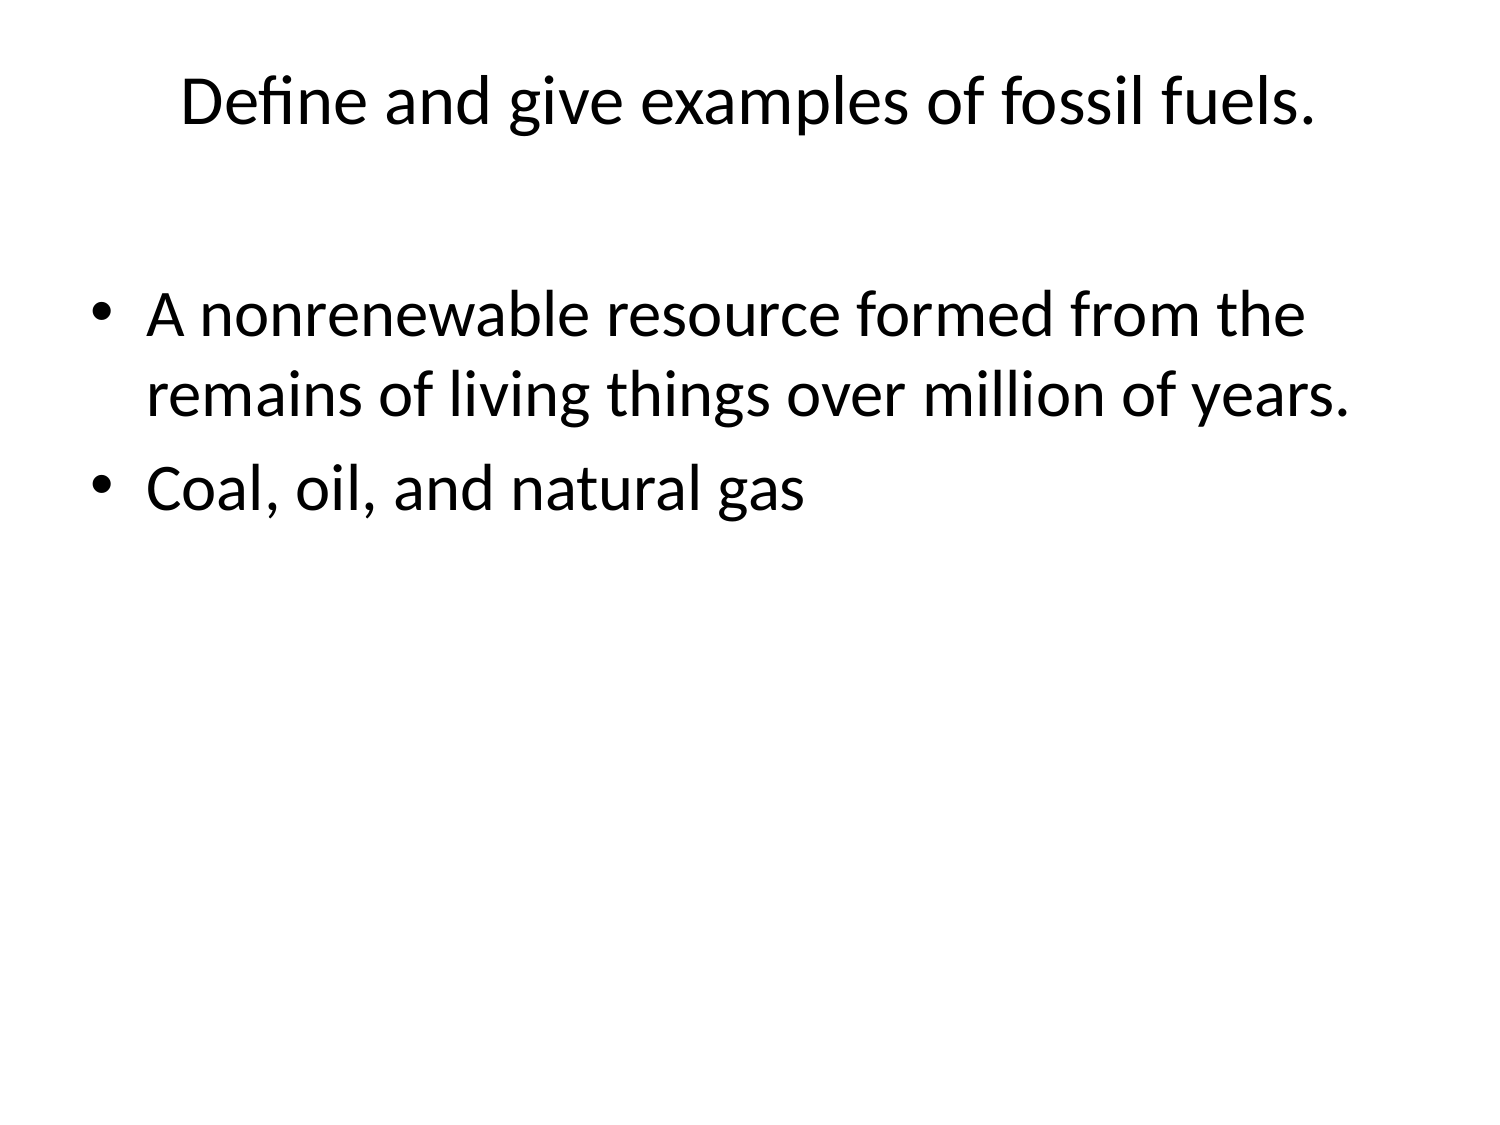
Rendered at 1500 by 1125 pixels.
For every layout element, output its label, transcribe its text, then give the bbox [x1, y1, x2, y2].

list A nonrenewable resource formed from the remains of living things over million of years. Coal, oil, and natural gas [75, 262, 1425, 1005]
title Define and give examples of fossil fuels. [75, 45, 1425, 233]
